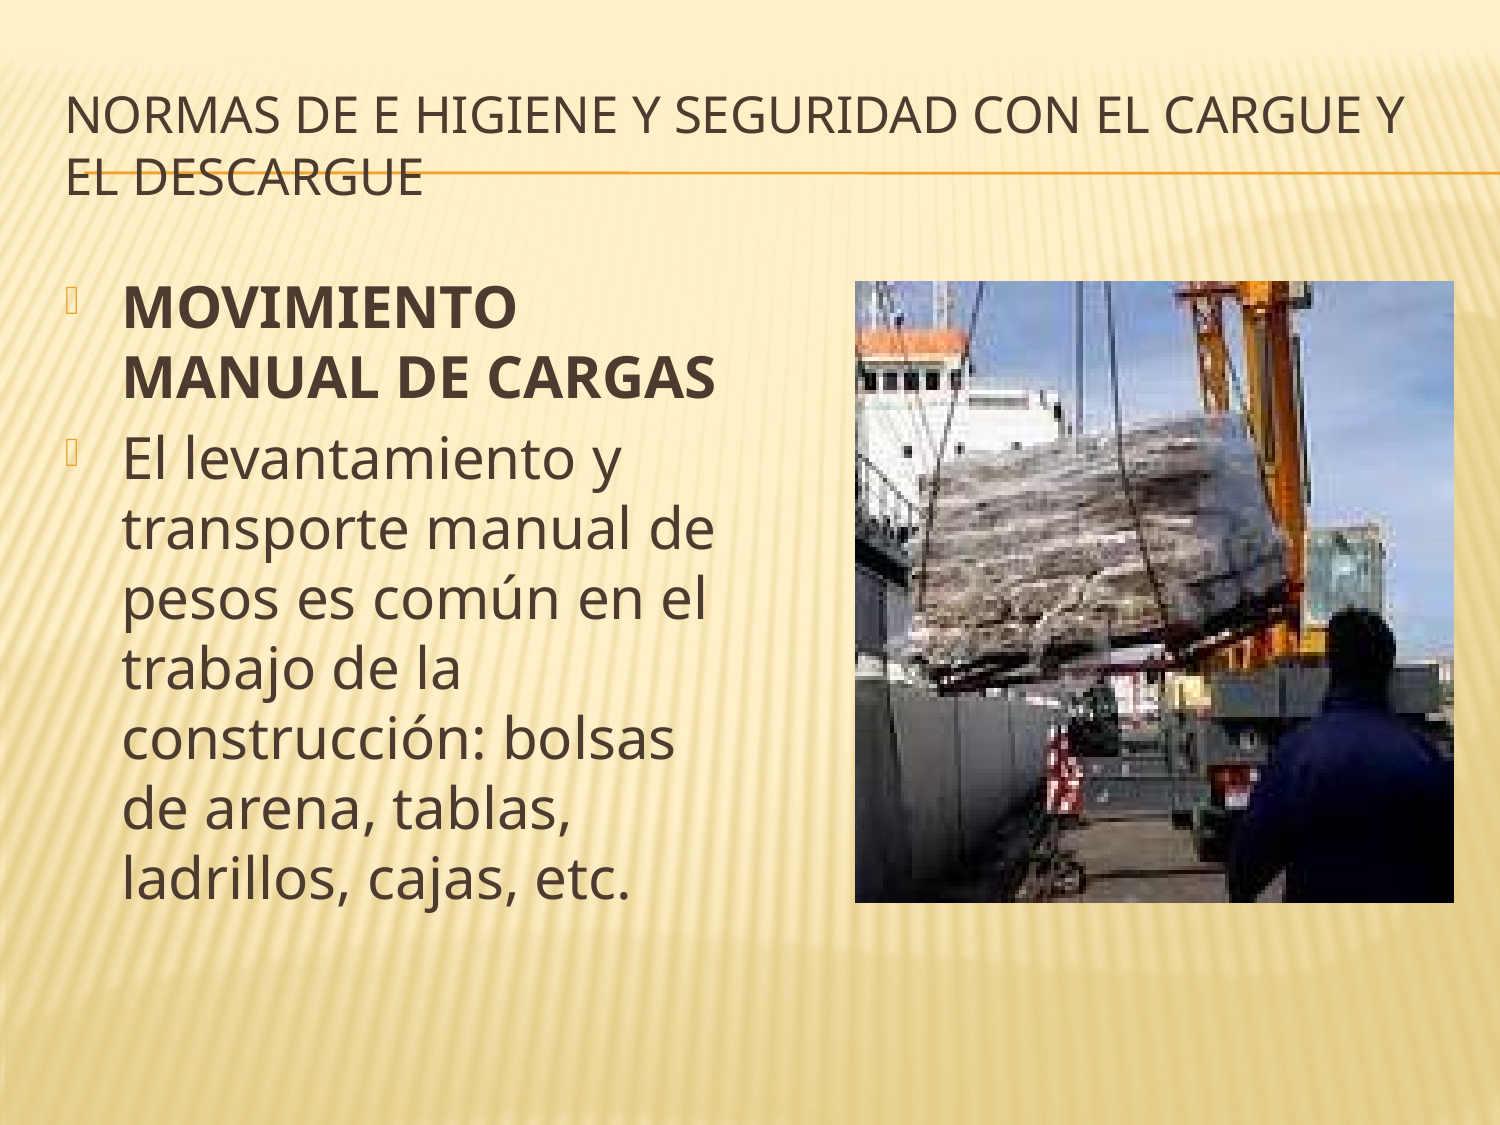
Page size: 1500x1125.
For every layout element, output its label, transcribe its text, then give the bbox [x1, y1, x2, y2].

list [855, 280, 1454, 903]
title Normas de e higiene y seguridad con el cargue y el descargue [49, 75, 1475, 213]
list MOVIMIENTO MANUAL DE CARGAS El levantamiento y transporte manual de pesos es común en el trabajo de la construcción: bolsas de arena, tablas, ladrillos, cajas, etc. [50, 262, 738, 1038]
